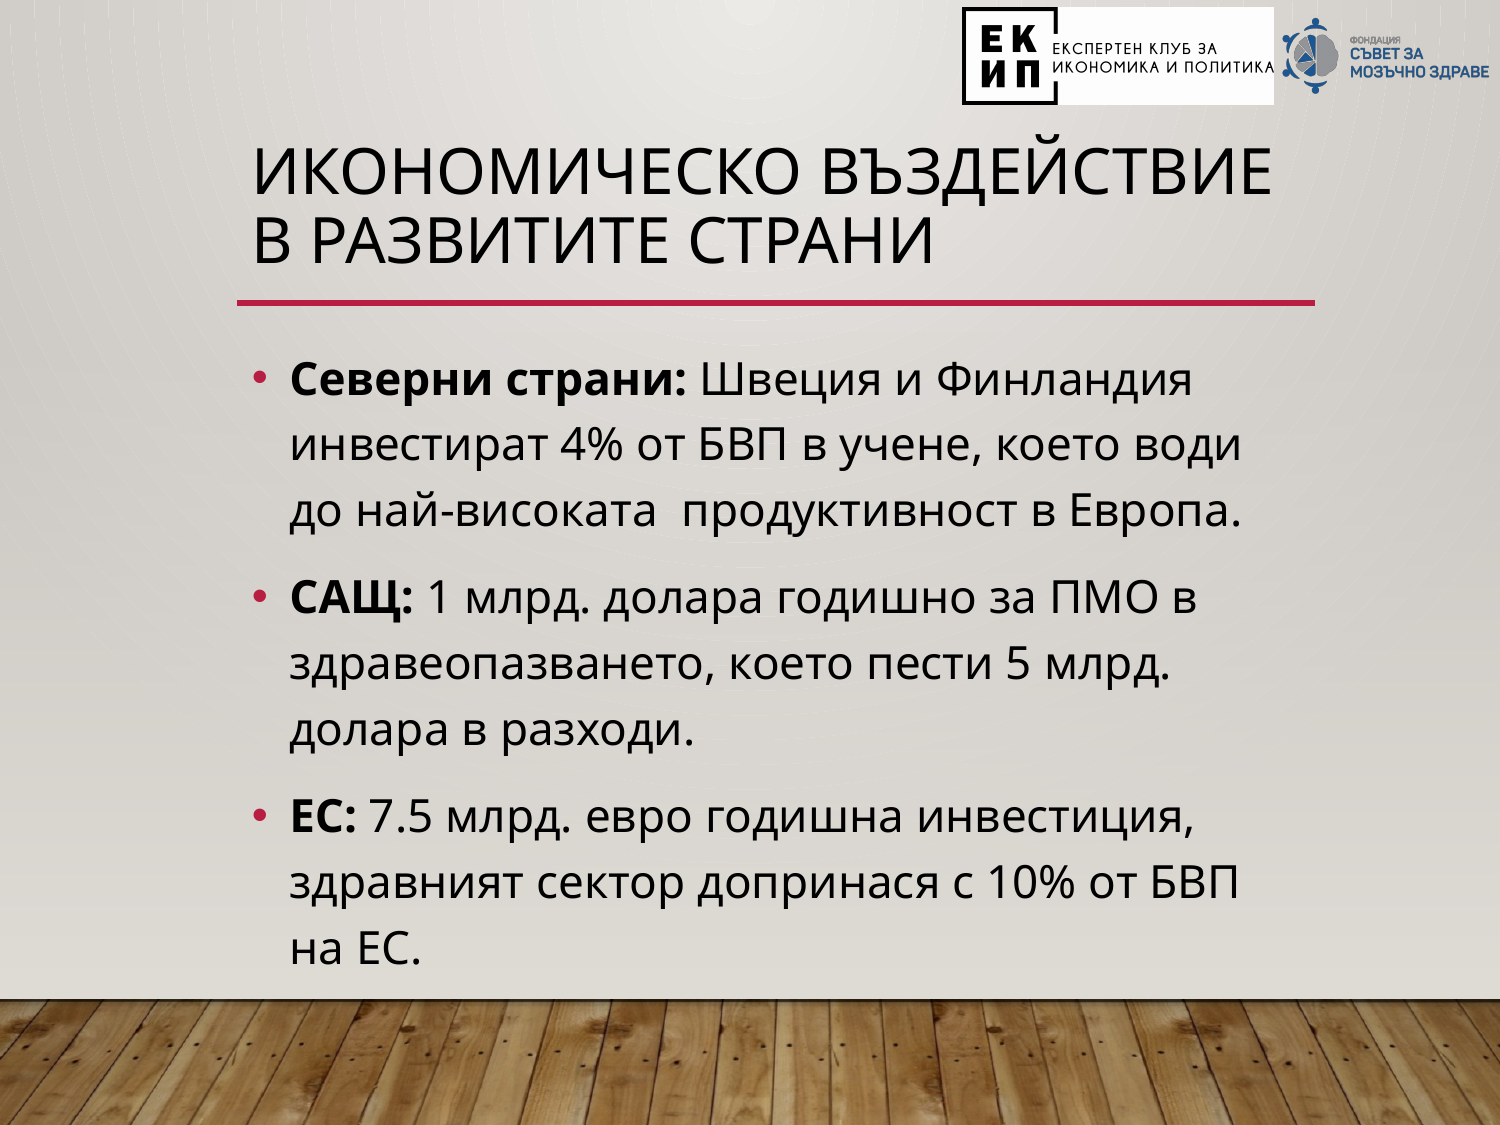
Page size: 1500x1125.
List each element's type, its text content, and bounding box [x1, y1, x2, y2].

picture [0, 999, 1500, 1125]
title Икономическо въздействие в развитите страни [236, 131, 1315, 305]
picture [962, 7, 1500, 105]
list Северни страни: Швеция и Финландия инвестират 4% от БВП в учене, което води до най-високата продуктивност в Европа. САЩ: 1 млрд. долара годишно за ПМО в здравеопазването, което пести 5 млрд. долара в разходи. ЕС: 7.5 млрд. евро годишна инвестиция, здравният сектор допринася с 10% от БВП на ЕС. [236, 330, 1315, 897]
